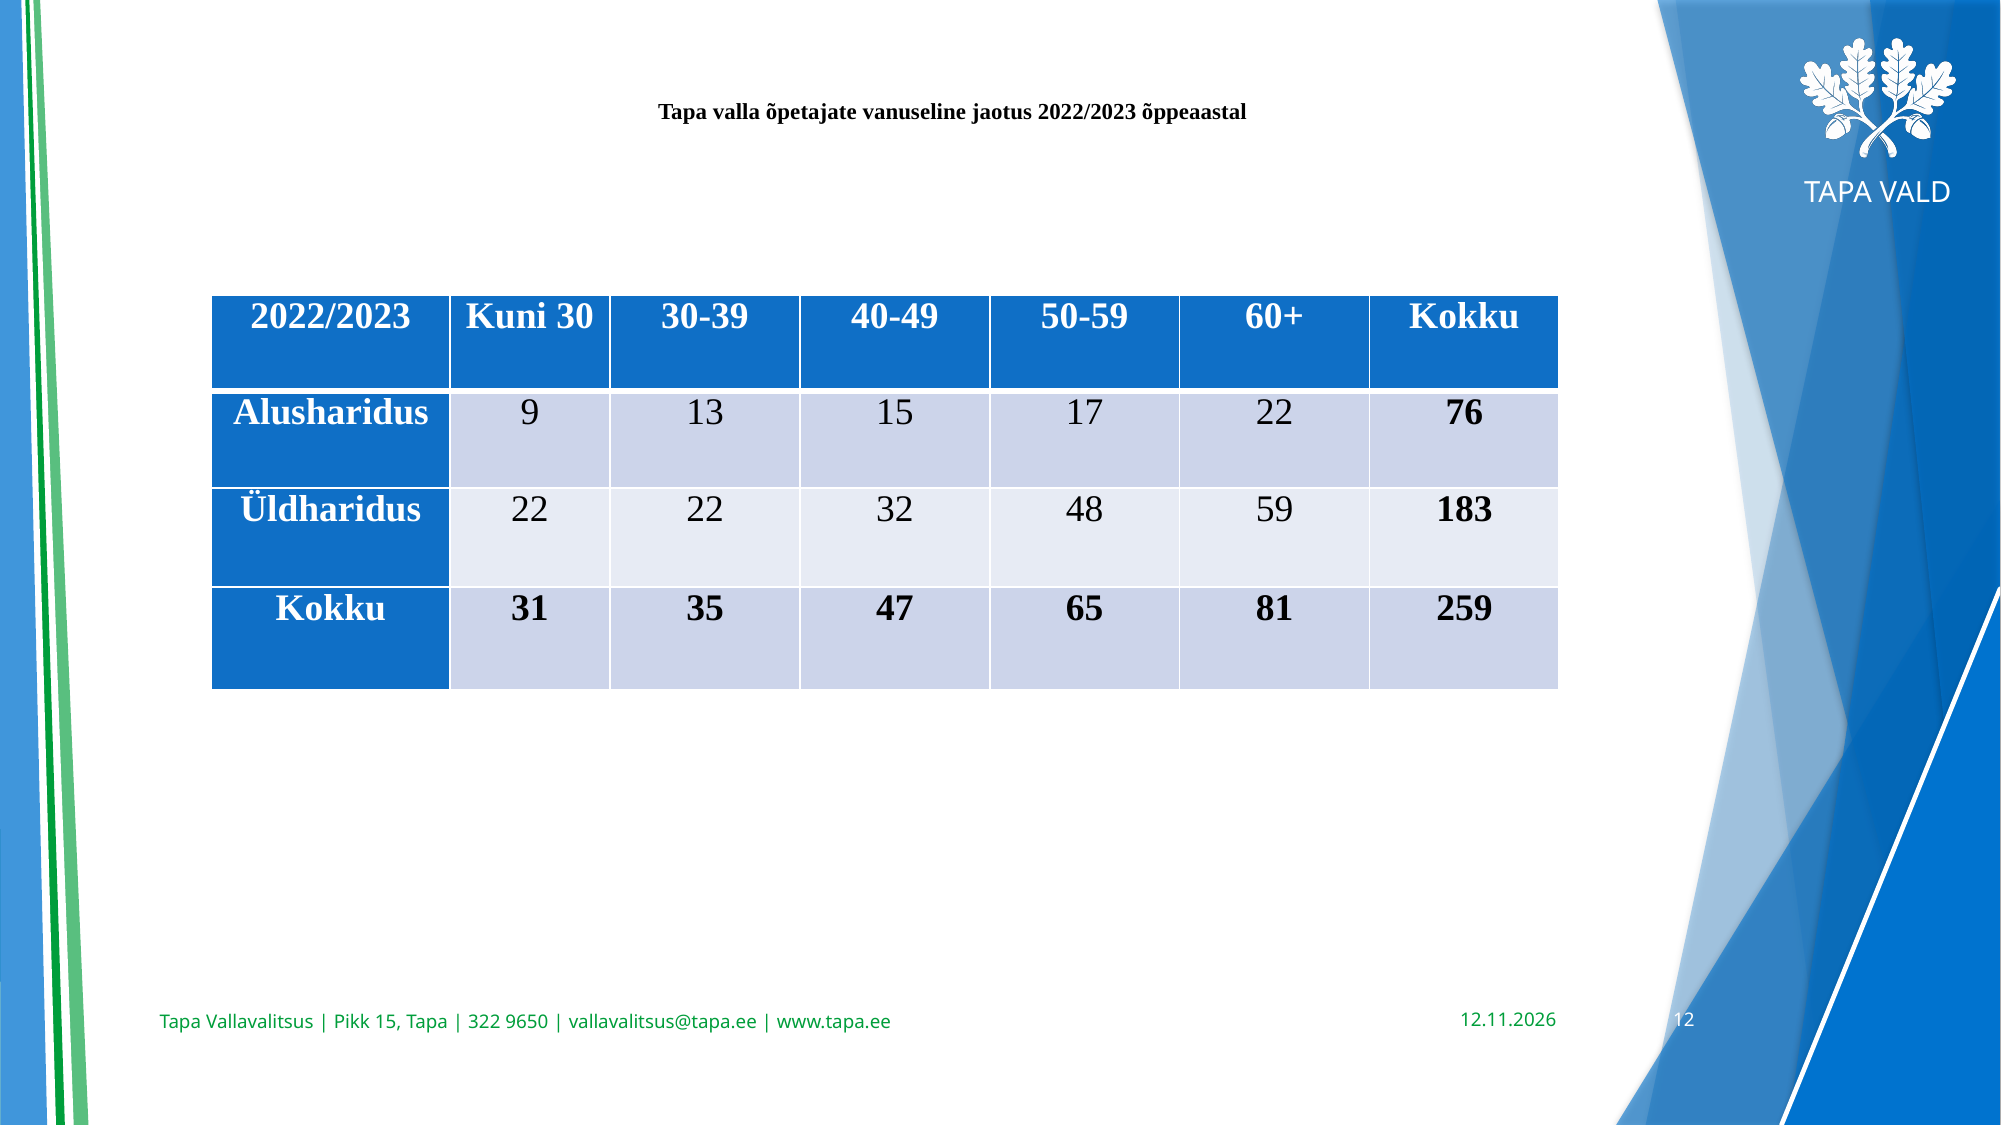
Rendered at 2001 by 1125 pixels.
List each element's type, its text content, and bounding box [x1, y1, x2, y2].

table_cell 47 [801, 588, 989, 689]
title Tapa valla õpetajate vanuseline jaotus 2022/2023 õppeaastal [173, 88, 1739, 182]
table_cell 35 [611, 588, 799, 689]
table_header 40-49 [801, 296, 989, 388]
table_cell 48 [991, 489, 1179, 586]
table_cell Alusharidus [212, 394, 449, 487]
table_header 60+ [1180, 296, 1369, 388]
table_cell 22 [1180, 394, 1369, 487]
table_cell 59 [1180, 489, 1369, 586]
table_header Kokku [1370, 296, 1558, 388]
table_cell 32 [801, 489, 989, 586]
slide_number 12 [1597, 990, 1710, 1051]
table_cell 15 [801, 394, 989, 487]
table_cell 17 [991, 394, 1179, 487]
footer Tapa Vallavalitsus | Pikk 15, Tapa | 322 9650 | vallavalitsus@tapa.ee | www.tapa.ee [144, 992, 1396, 1053]
table_cell 13 [611, 394, 799, 487]
table_cell 65 [991, 588, 1179, 689]
table_cell 22 [451, 489, 609, 586]
table_cell 31 [451, 588, 609, 689]
table_cell 183 [1370, 489, 1558, 586]
table_header 50-59 [991, 296, 1179, 388]
table_cell 9 [451, 394, 609, 487]
table_cell 81 [1180, 588, 1369, 689]
table_cell Kokku [212, 588, 449, 689]
table_header 30-39 [611, 296, 799, 388]
table_cell 259 [1370, 588, 1558, 689]
table_header Kuni 30 [451, 296, 609, 388]
table_cell 22 [611, 489, 799, 586]
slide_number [1421, 990, 1572, 1051]
picture [1800, 38, 1956, 158]
table_cell Üldharidus [212, 489, 449, 586]
table_cell 76 [1370, 394, 1558, 487]
table_header 2022/2023 [212, 296, 449, 388]
